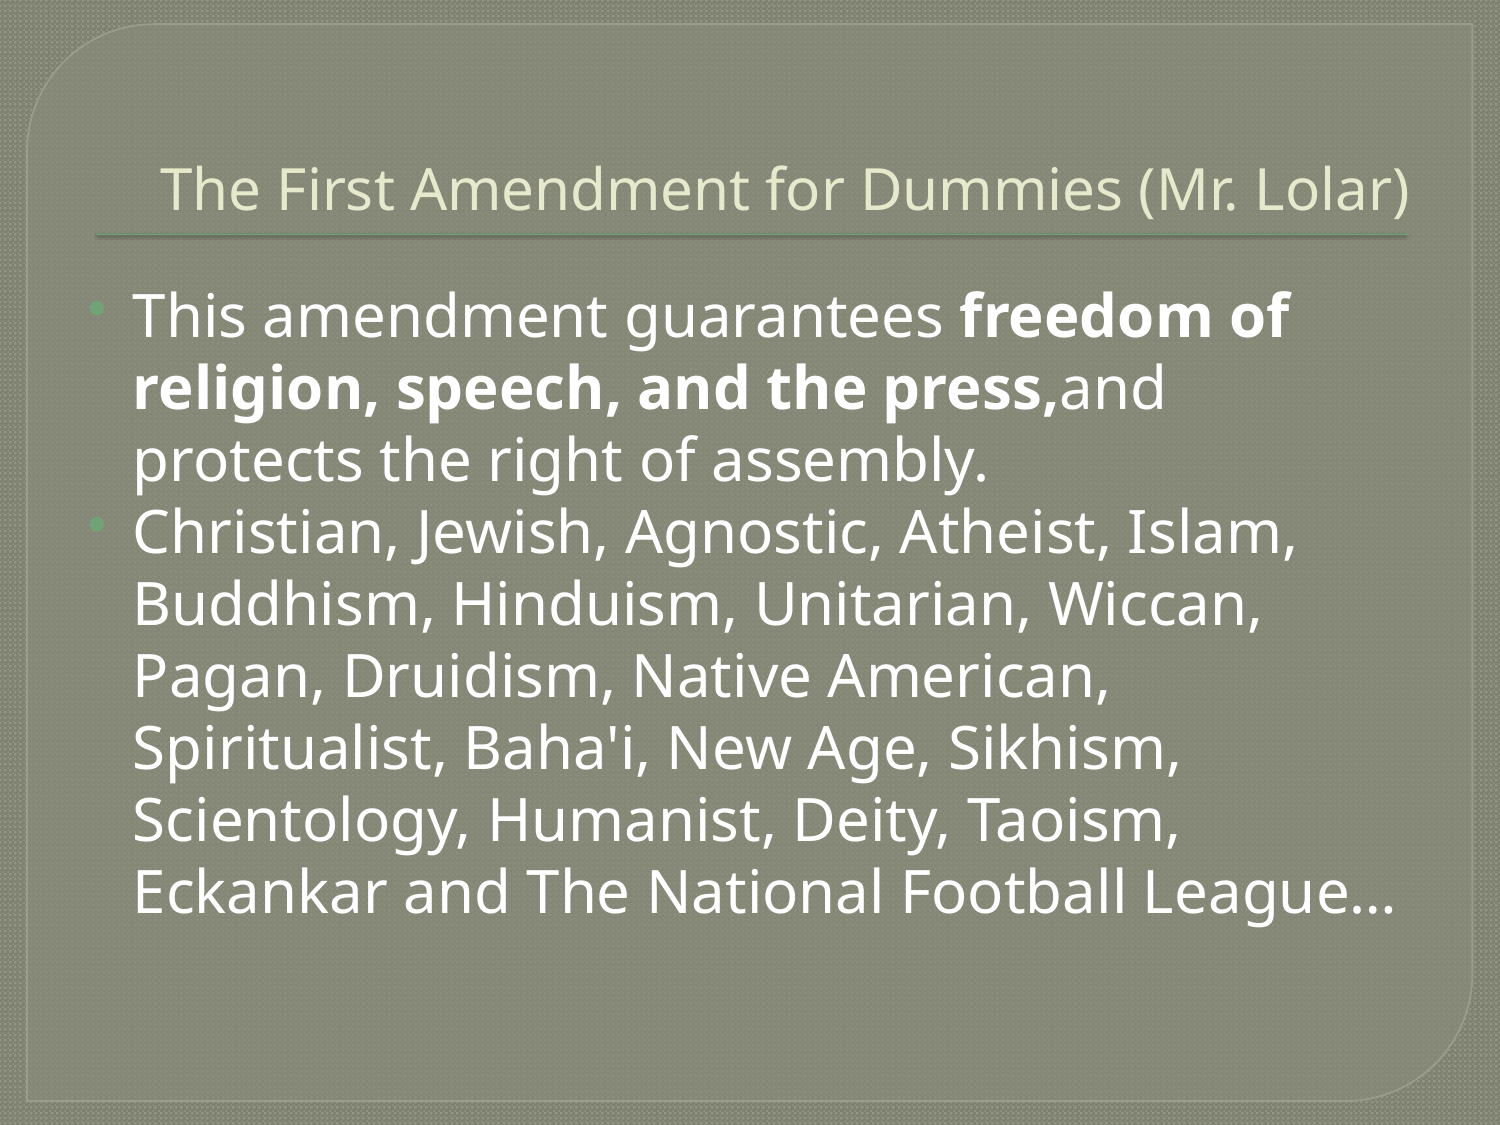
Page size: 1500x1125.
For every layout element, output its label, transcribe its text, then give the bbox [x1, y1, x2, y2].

list This amendment guarantees freedom of religion, speech, and the press,and protects the right of assembly. Christian, Jewish, Agnostic, Atheist, Islam, Buddhism, Hinduism, Unitarian, Wiccan, Pagan, Druidism, Native American, Spiritualist, Baha'i, New Age, Sikhism, Scientology, Humanist, Deity, Taoism, Eckankar and The National Football League… [75, 270, 1425, 1013]
title The First Amendment for Dummies (Mr. Lolar) [75, 41, 1425, 230]
